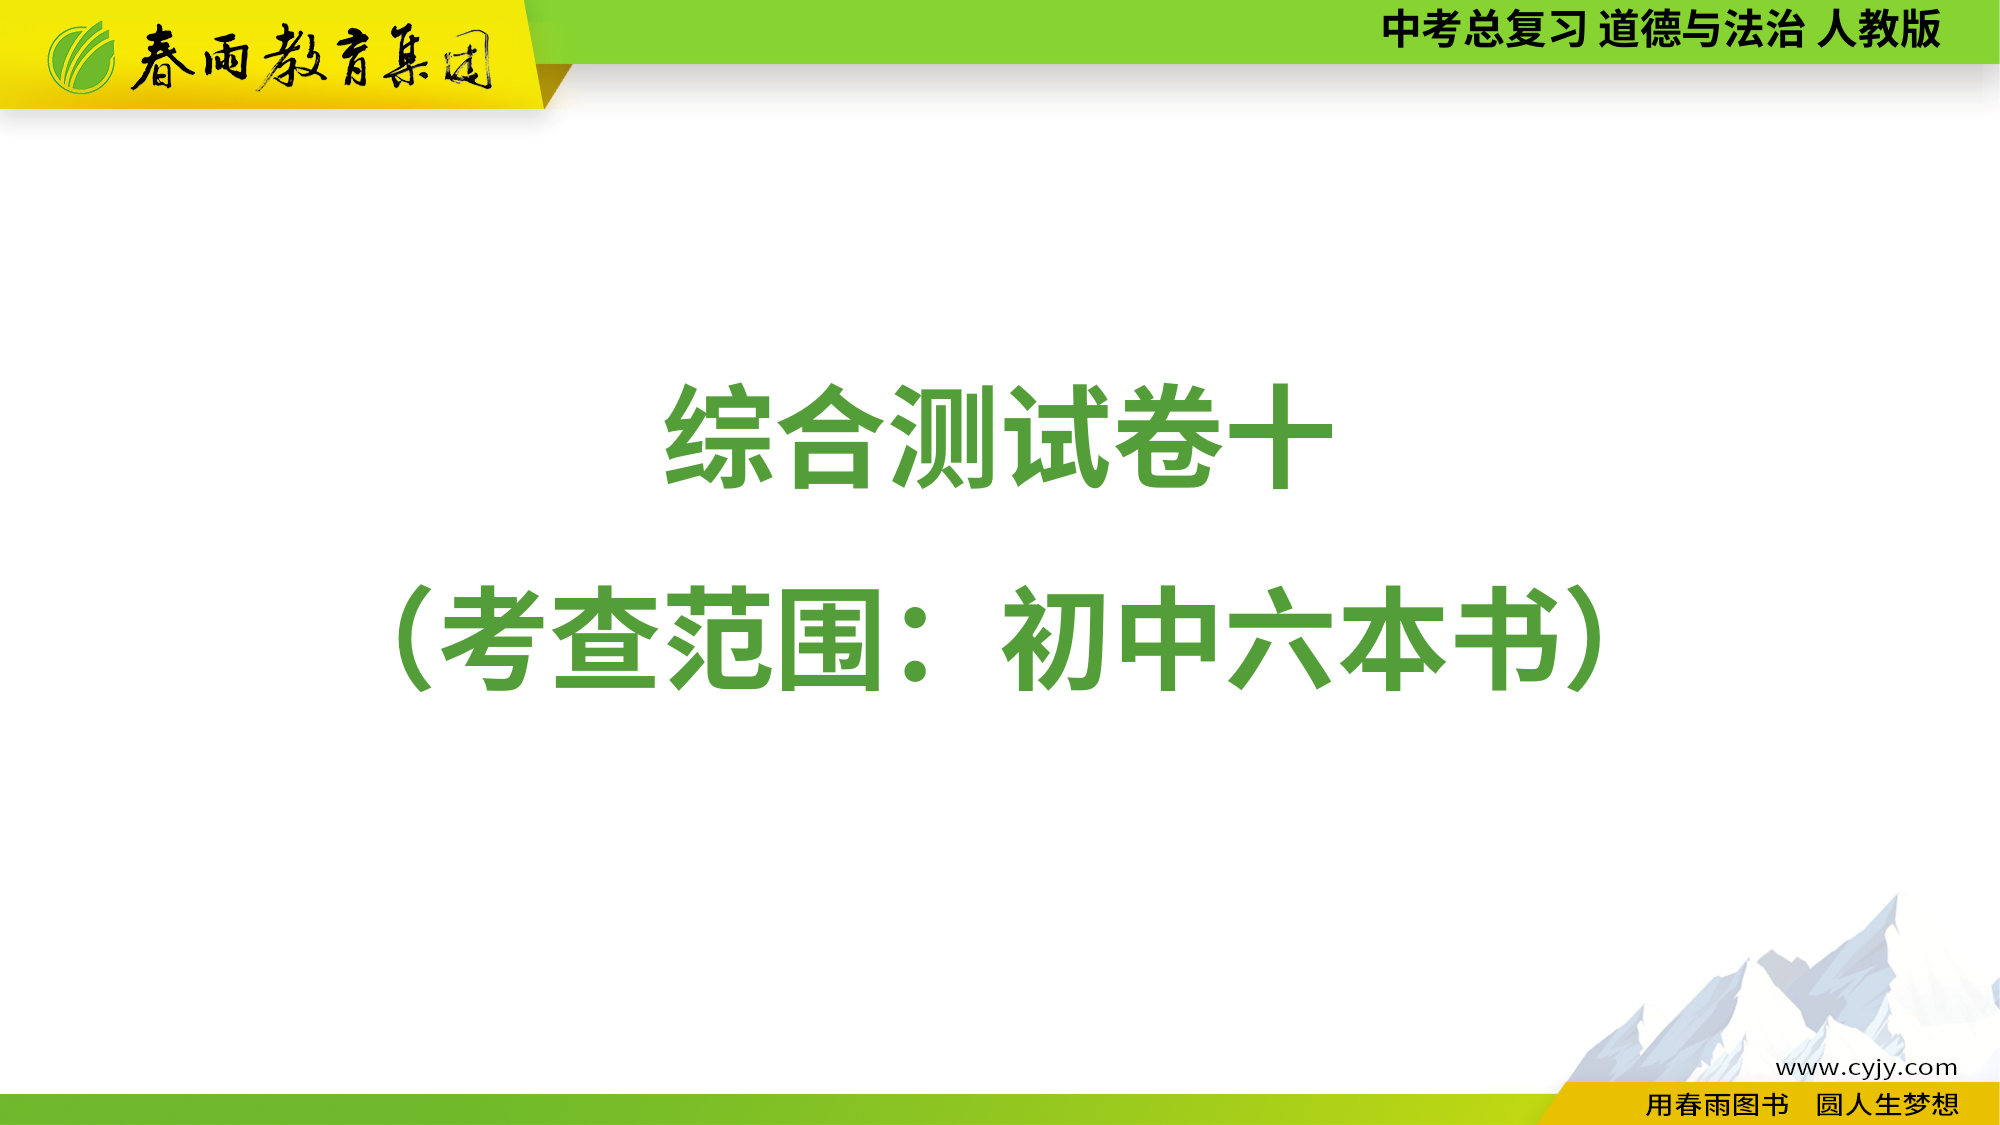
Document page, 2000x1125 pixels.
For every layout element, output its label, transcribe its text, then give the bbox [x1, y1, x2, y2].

picture [0, 0, 2000, 1125]
text_box 综合测试卷十 （考查范围：初中六本书） [54, 291, 1946, 712]
